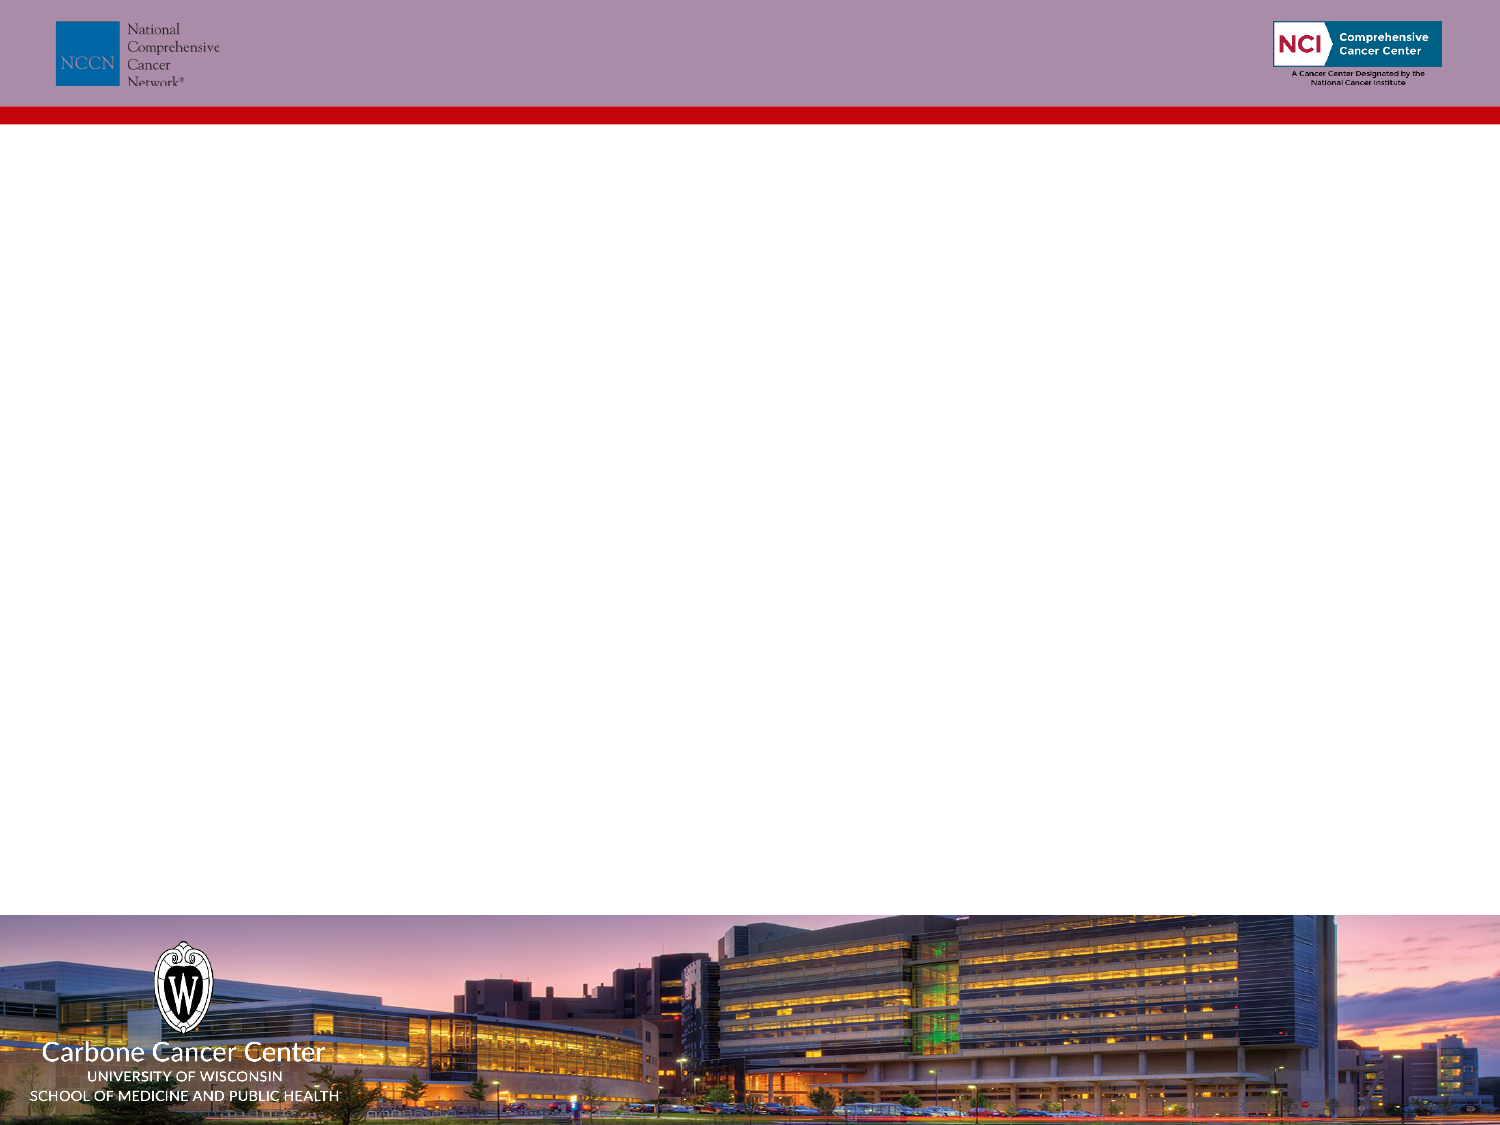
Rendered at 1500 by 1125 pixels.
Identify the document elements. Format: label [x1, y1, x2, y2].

picture [1273, 68, 1442, 89]
picture [0, 915, 1500, 1125]
picture [1275, 23, 1332, 65]
